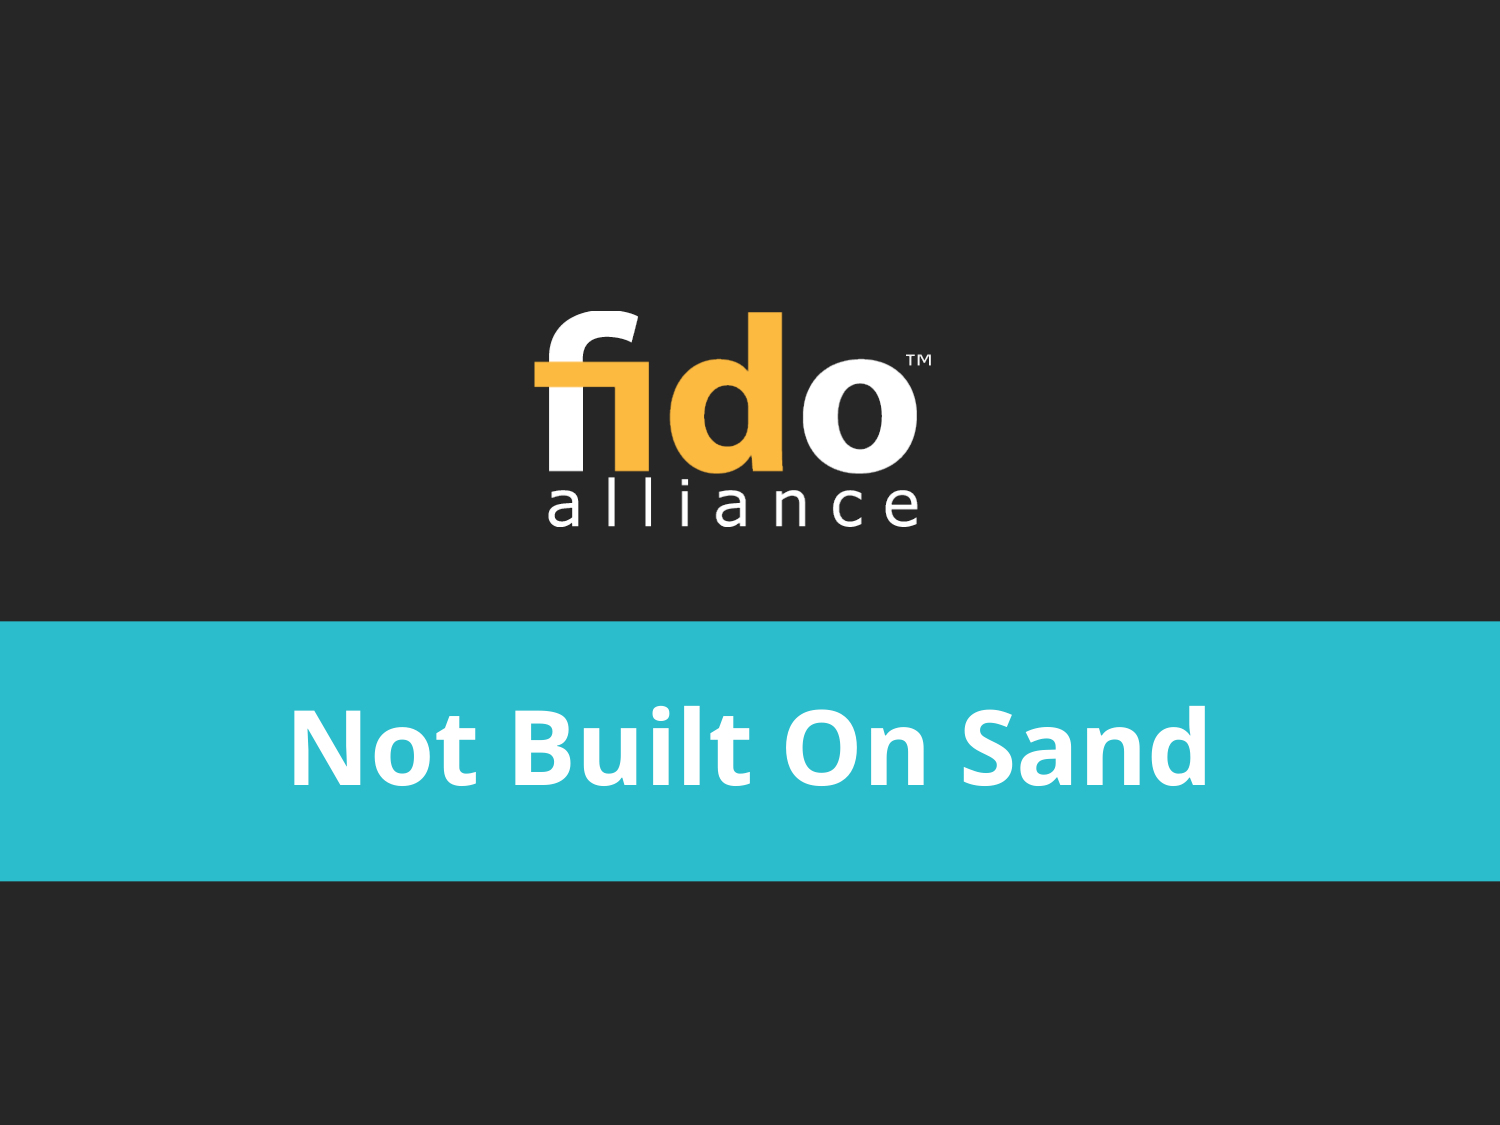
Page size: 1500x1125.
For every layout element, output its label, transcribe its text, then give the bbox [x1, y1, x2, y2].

title Not Built On Sand [0, 622, 1500, 864]
picture [533, 311, 966, 527]
